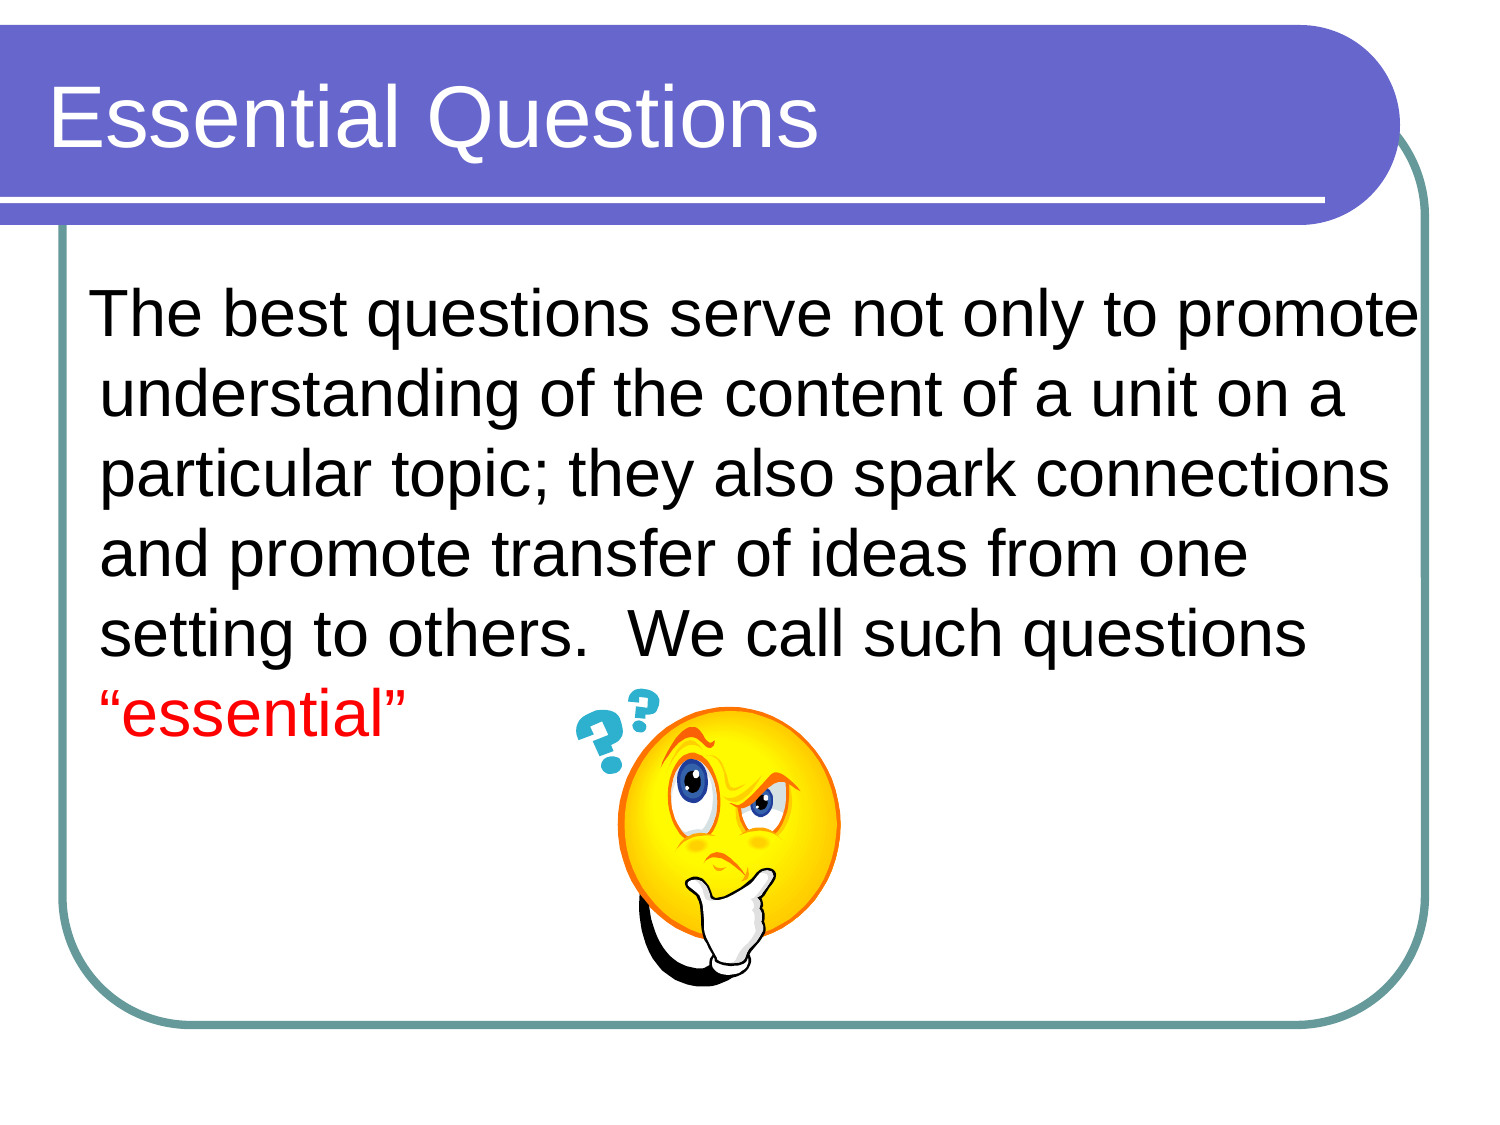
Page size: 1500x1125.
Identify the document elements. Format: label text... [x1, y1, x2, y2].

title Essential Questions [31, 37, 1348, 188]
list The best questions serve not only to promote understanding of the content of a unit on a particular topic; they also spark connections and promote transfer of ideas from one setting to others. We call such questions “essential” [0, 262, 1451, 988]
picture [574, 687, 842, 988]
